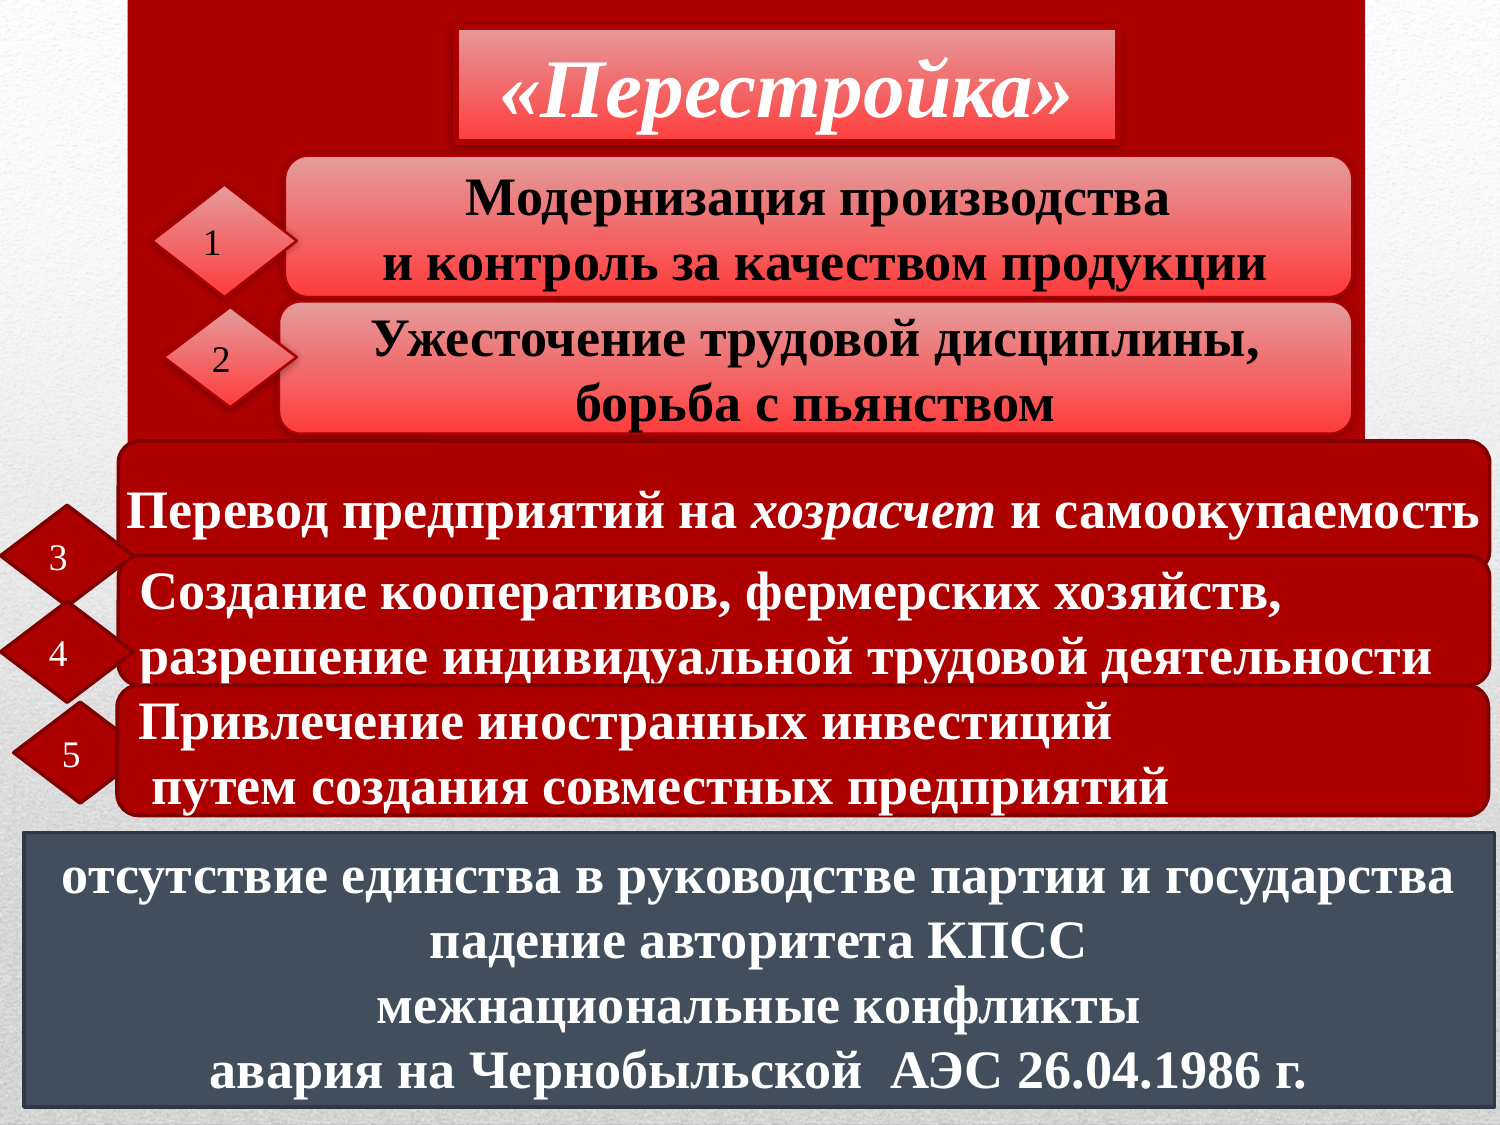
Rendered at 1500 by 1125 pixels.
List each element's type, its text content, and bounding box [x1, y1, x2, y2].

text_box 5 [11, 700, 115, 805]
text_box 4 [0, 599, 136, 704]
text_box Перевод предприятий на хозрасчет и самоокупаемость [116, 439, 1492, 563]
text_box Ужесточение трудовой дисциплины, борьба с пьянством [277, 300, 1354, 435]
text_box Модернизация производства и контроль за качеством продукции [283, 154, 1354, 297]
text_box «Перестройка» [455, 26, 1119, 143]
text_box Привлечение иностранных инвестиций путем создания совместных предприятий [115, 683, 1491, 818]
text_box 3 [0, 503, 136, 604]
text_box 1 [150, 183, 299, 299]
text_box Создание кооперативов, фермерских хозяйств, разрешение индивидуальной трудовой деятельности [116, 553, 1492, 686]
text_box 2 [162, 305, 299, 409]
text_box отсутствие единства в руководстве партии и государства падение авторитета КПСС межнациональные конфликты авария на Чернобыльской АЭС 26.04.1986 г. [22, 831, 1496, 1109]
